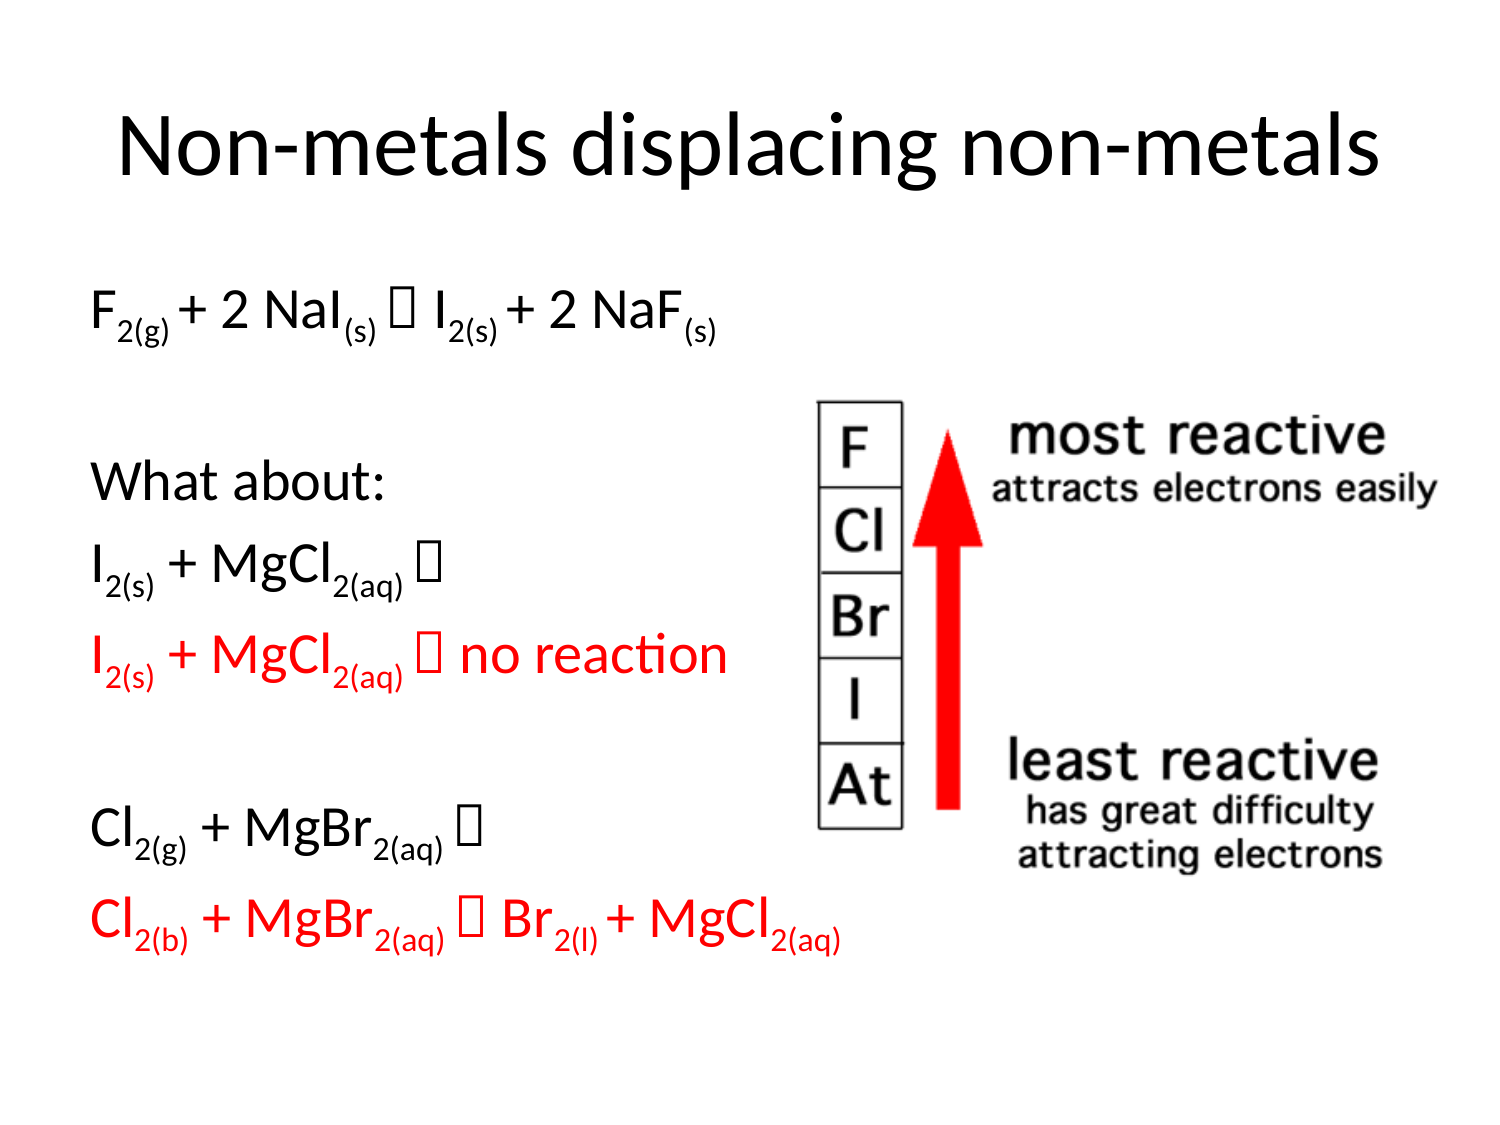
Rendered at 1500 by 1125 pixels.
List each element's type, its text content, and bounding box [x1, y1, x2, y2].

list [785, 262, 1449, 1006]
title Non-metals displacing non-metals [75, 45, 1425, 233]
list F2(g) + 2 NaI(s)  I2(s) + 2 NaF(s) What about: I2(s) + MgCl2(aq)  I2(s) + MgCl2(aq)  no reaction Cl2(g) + MgBr2(aq)  Cl2(b) + MgBr2(aq)  Br2(l) + MgCl2(aq) [75, 262, 783, 1005]
